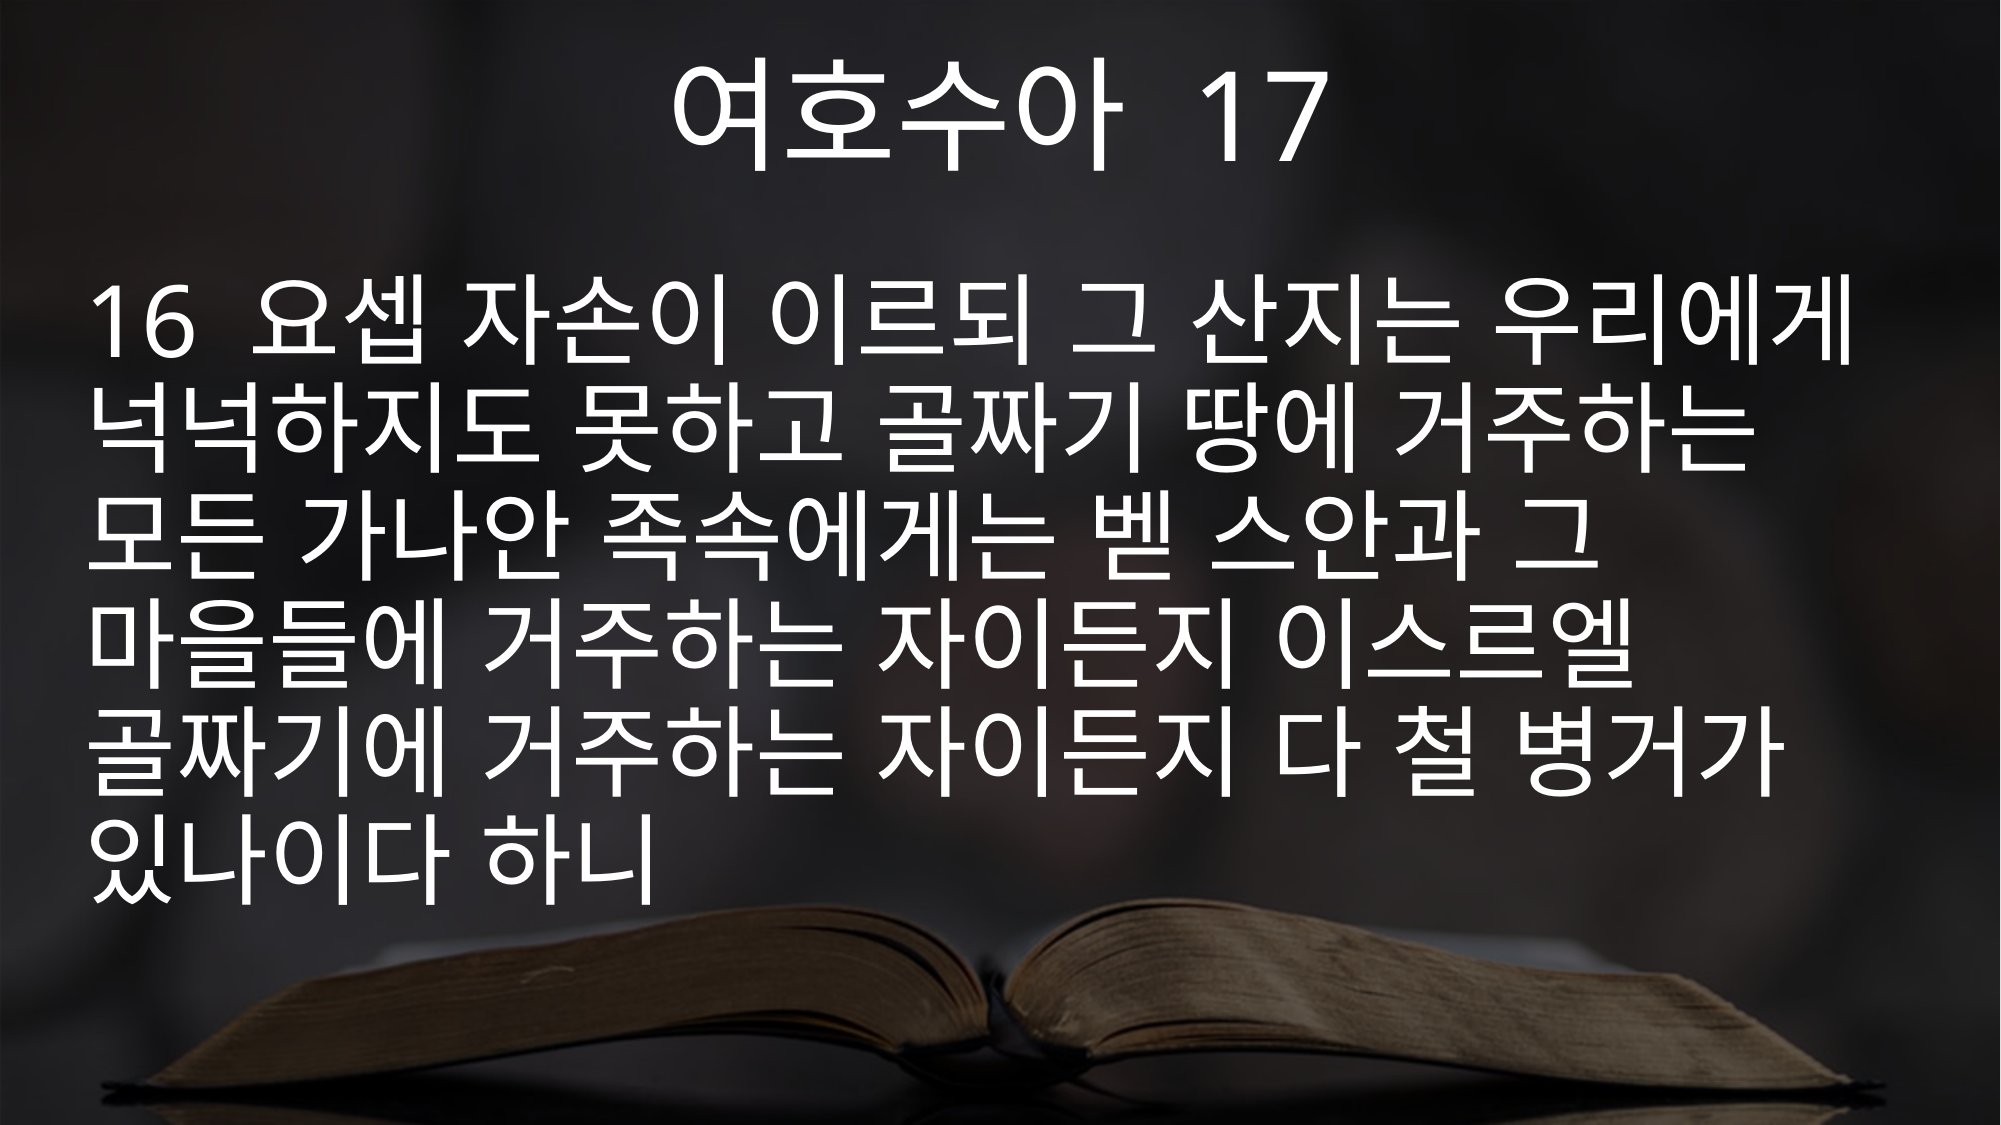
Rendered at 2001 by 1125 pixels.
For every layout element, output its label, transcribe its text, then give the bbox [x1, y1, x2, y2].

list 16 요셉 자손이 이르되 그 산지는 우리에게 넉넉하지도 못하고 골짜기 땅에 거주하는 모든 가나안 족속에게는 벧 스안과 그 마을들에 거주하는 자이든지 이스르엘 골짜기에 거주하는 자이든지 다 철 병거가 있나이다 하니 [69, 263, 1953, 423]
footer 여호수아 17 [0, 32, 2000, 192]
picture [0, 0, 2001, 1125]
